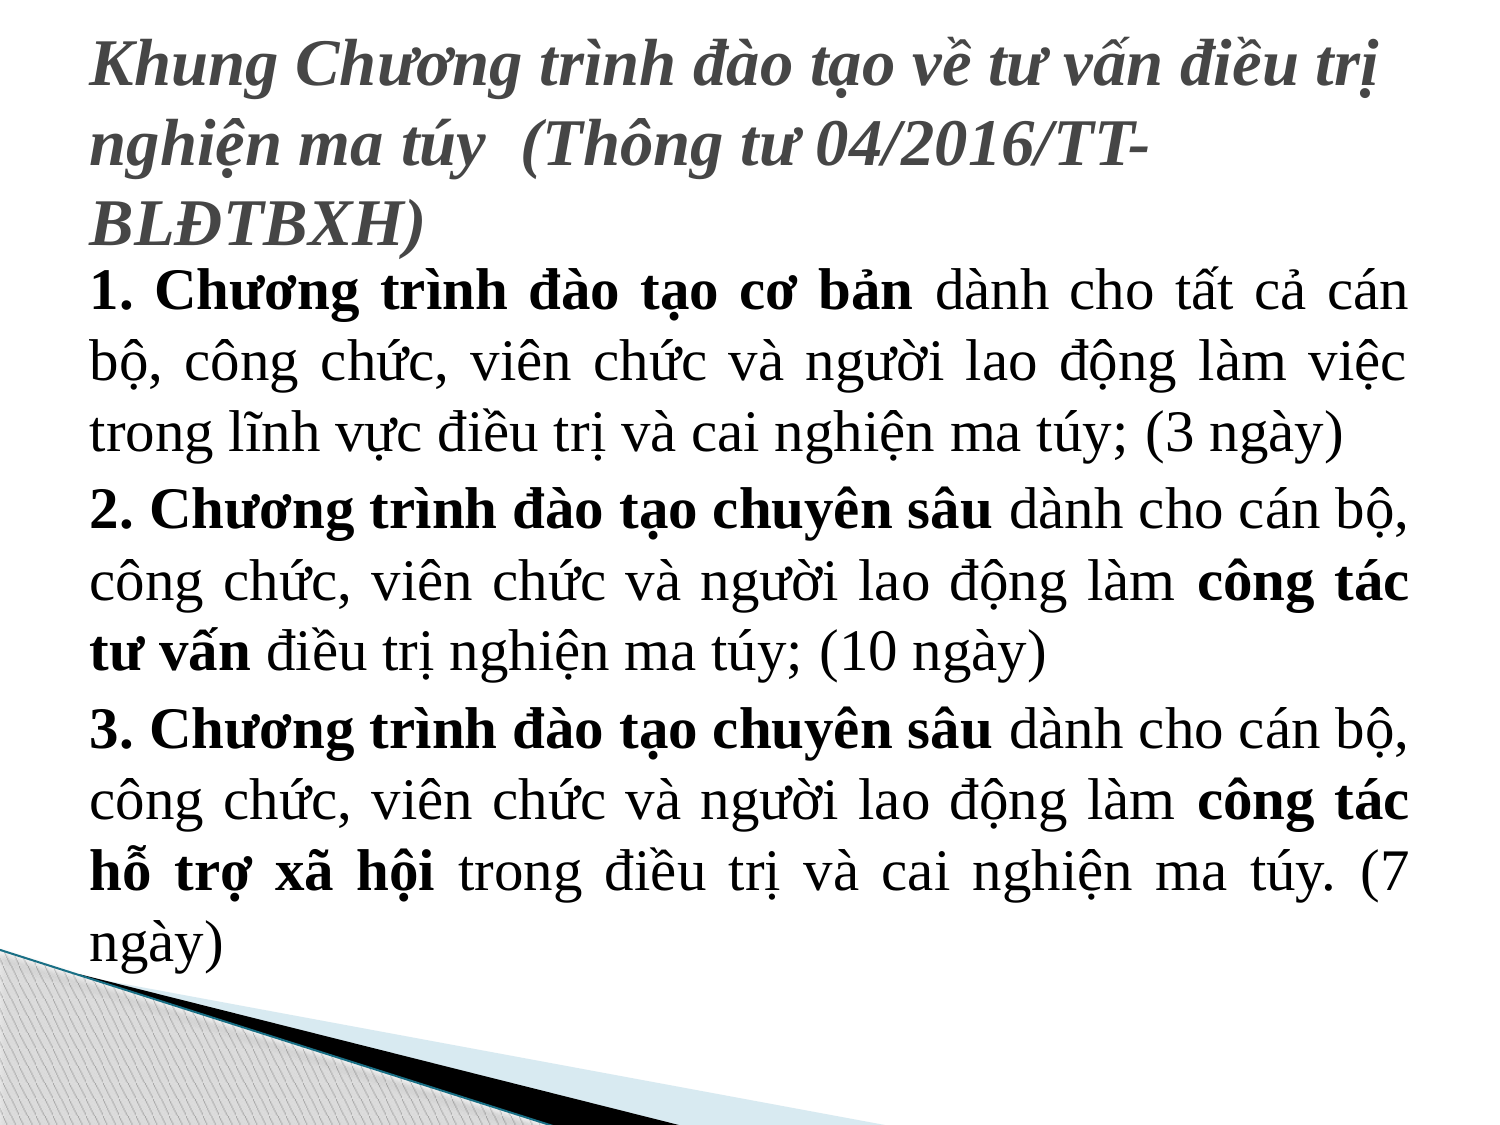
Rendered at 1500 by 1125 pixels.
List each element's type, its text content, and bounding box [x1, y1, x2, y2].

list 1. Chương trình đào tạo cơ bản dành cho tất cả cán bộ, công chức, viên chức và người lao động làm việc trong lĩnh vực điều trị và cai nghiện ma túy; (3 ngày) 2. Chương trình đào tạo chuyên sâu dành cho cán bộ, công chức, viên chức và người lao động làm công tác tư vấn điều trị nghiện ma túy; (10 ngày) 3. Chương trình đào tạo chuyên sâu dành cho cán bộ, công chức, viên chức và người lao động làm công tác hỗ trợ xã hội trong điều trị và cai nghiện ma túy. (7 ngày) [75, 243, 1425, 986]
title Khung Chương trình đào tạo về tư vấn điều trị nghiện ma túy (Thông tư 04/2016/TT-BLĐTBXH) [75, 45, 1425, 233]
